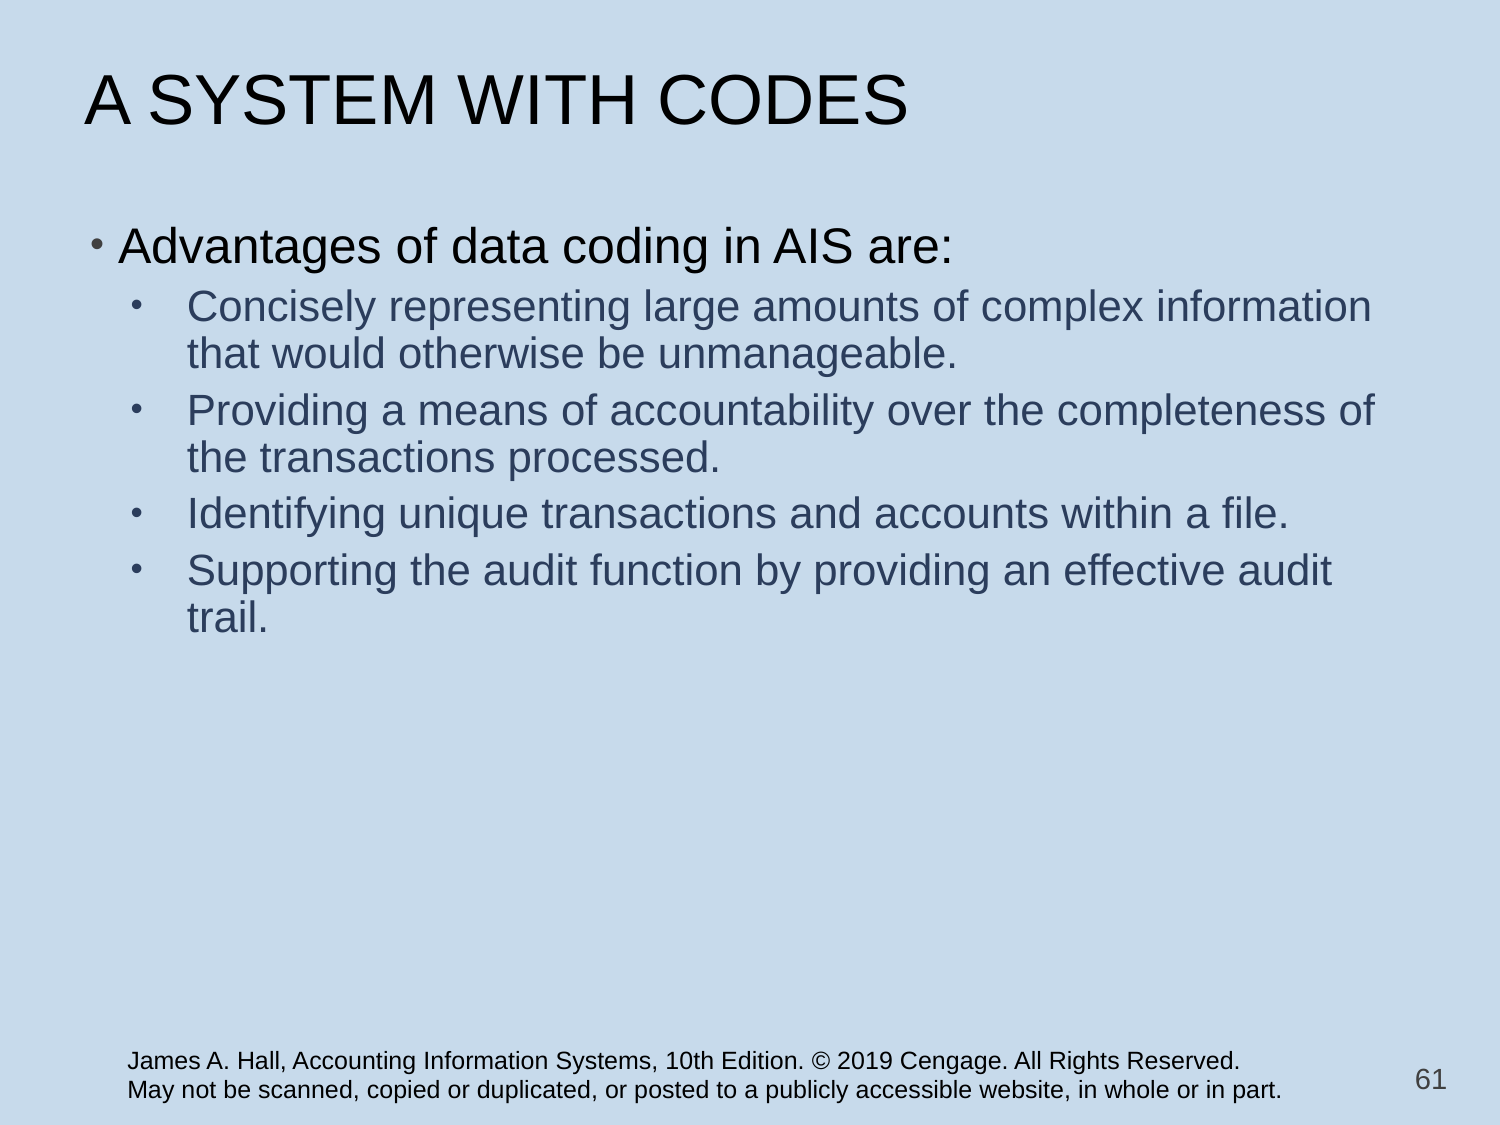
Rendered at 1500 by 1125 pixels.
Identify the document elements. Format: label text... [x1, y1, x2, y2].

list Advantages of data coding in AIS are: Concisely representing large amounts of complex information that would otherwise be unmanageable. Providing a means of accountability over the completeness of the transactions processed. Identifying unique transactions and accounts within a file. Supporting the audit function by providing an effective audit trail. [75, 212, 1426, 1000]
slide_number 61 [1400, 1052, 1488, 1113]
title A SYSTEM WITH CODES [69, 62, 1420, 188]
